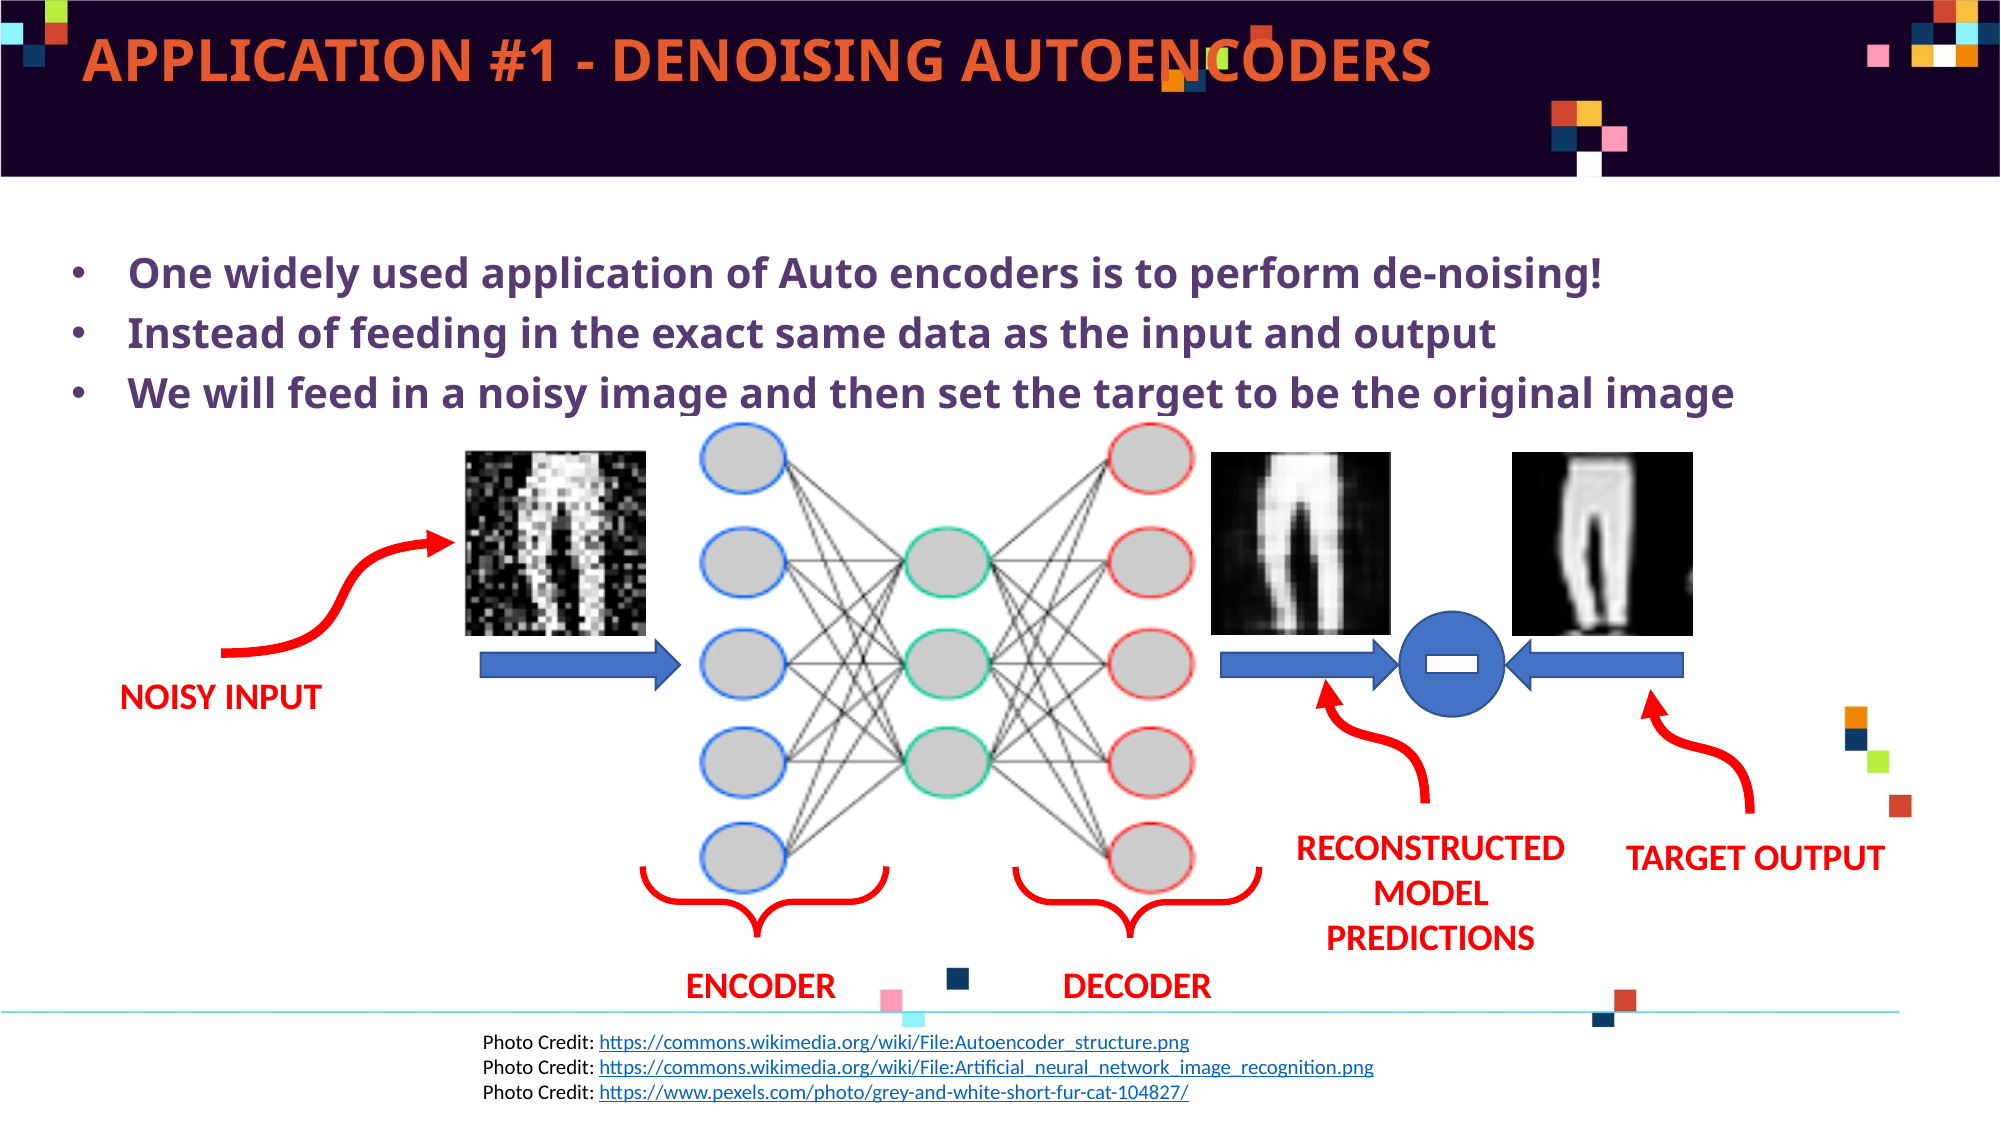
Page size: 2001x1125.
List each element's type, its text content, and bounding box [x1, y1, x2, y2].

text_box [221, 542, 455, 654]
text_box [1312, 691, 1438, 791]
text_box Photo Credit: https://commons.wikimedia.org/wiki/File:Autoencoder_structure.png Photo Credit: https://commons.wikimedia.org/wiki/File:Artificial_neural_network_image_recognition.png Photo Credit: https://www.pexels.com/photo/grey-and-white-short-fur-cat-104827/ [468, 1027, 1651, 1125]
text_box DECODER [976, 1027, 1299, 1059]
picture [0, 0, 2000, 1027]
text_box ENCODER [599, 1027, 923, 1059]
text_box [1637, 701, 1763, 802]
